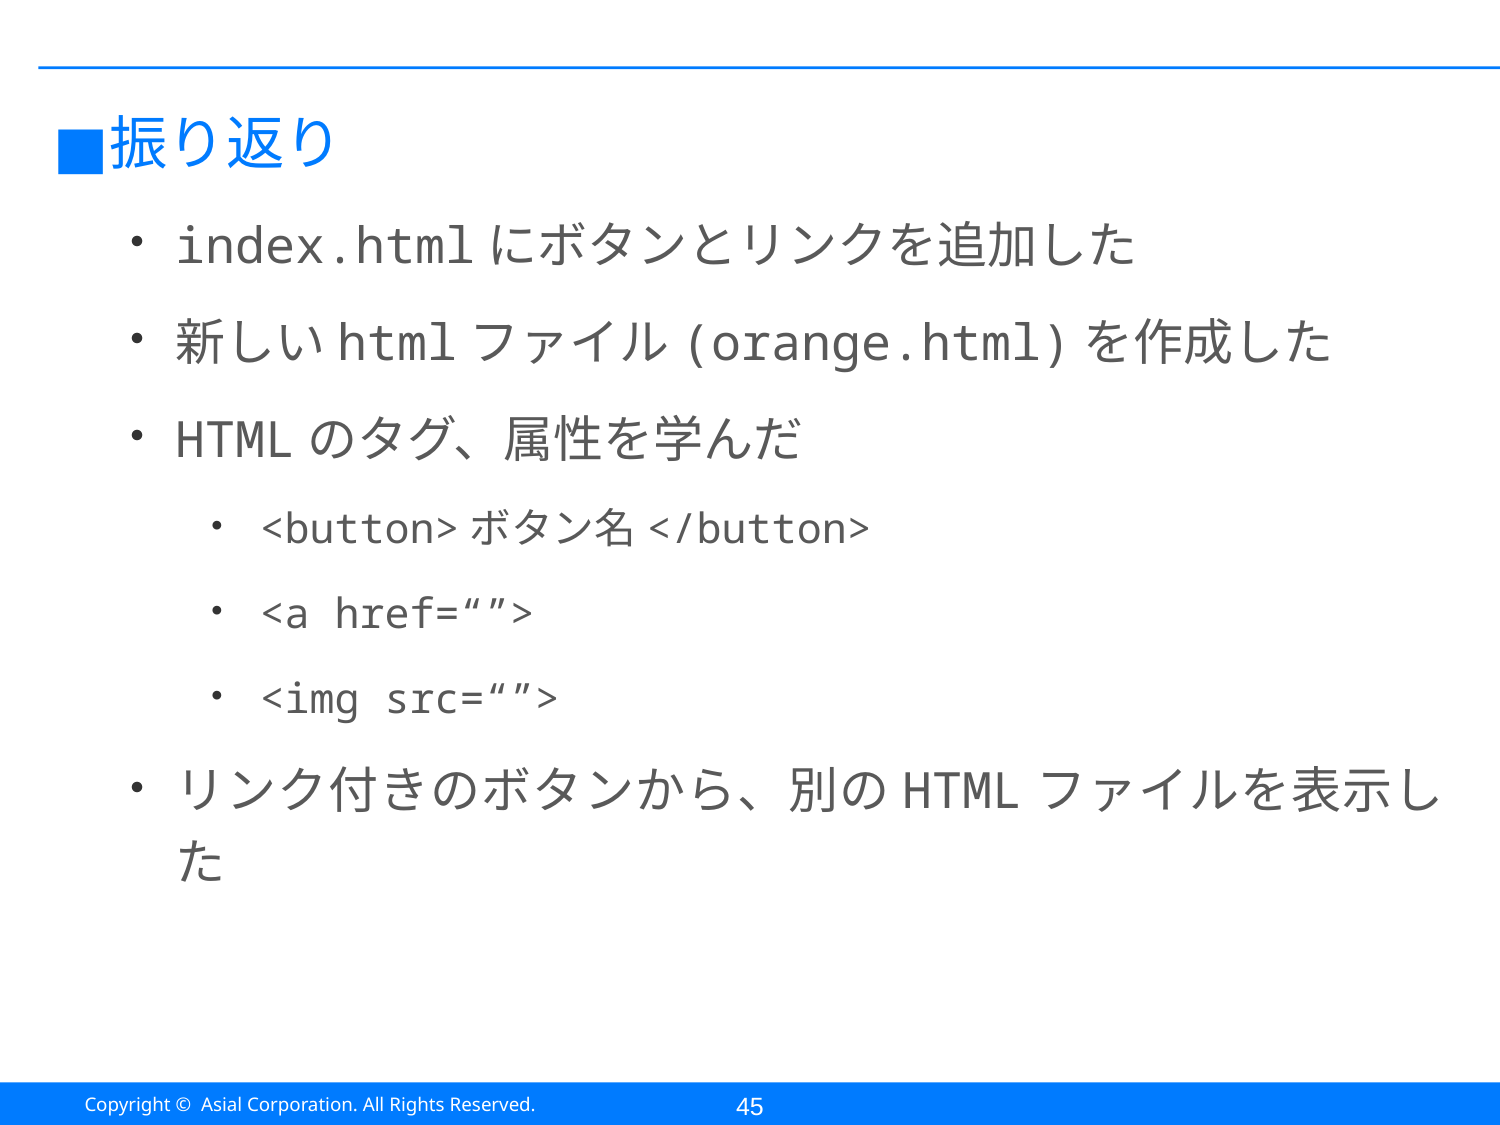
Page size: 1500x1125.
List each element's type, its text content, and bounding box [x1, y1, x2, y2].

list 振り返り index.htmlにボタンとリンクを追加した 新しいhtmlファイル(orange.html)を作成した HTMLのタグ、属性を学んだ <button>ボタン名</button> <a href=“”> <img src=“”> リンク付きのボタンから、別のHTMLファイルを表示した [38, 84, 1459, 988]
slide_number 45 [581, 1075, 919, 1125]
